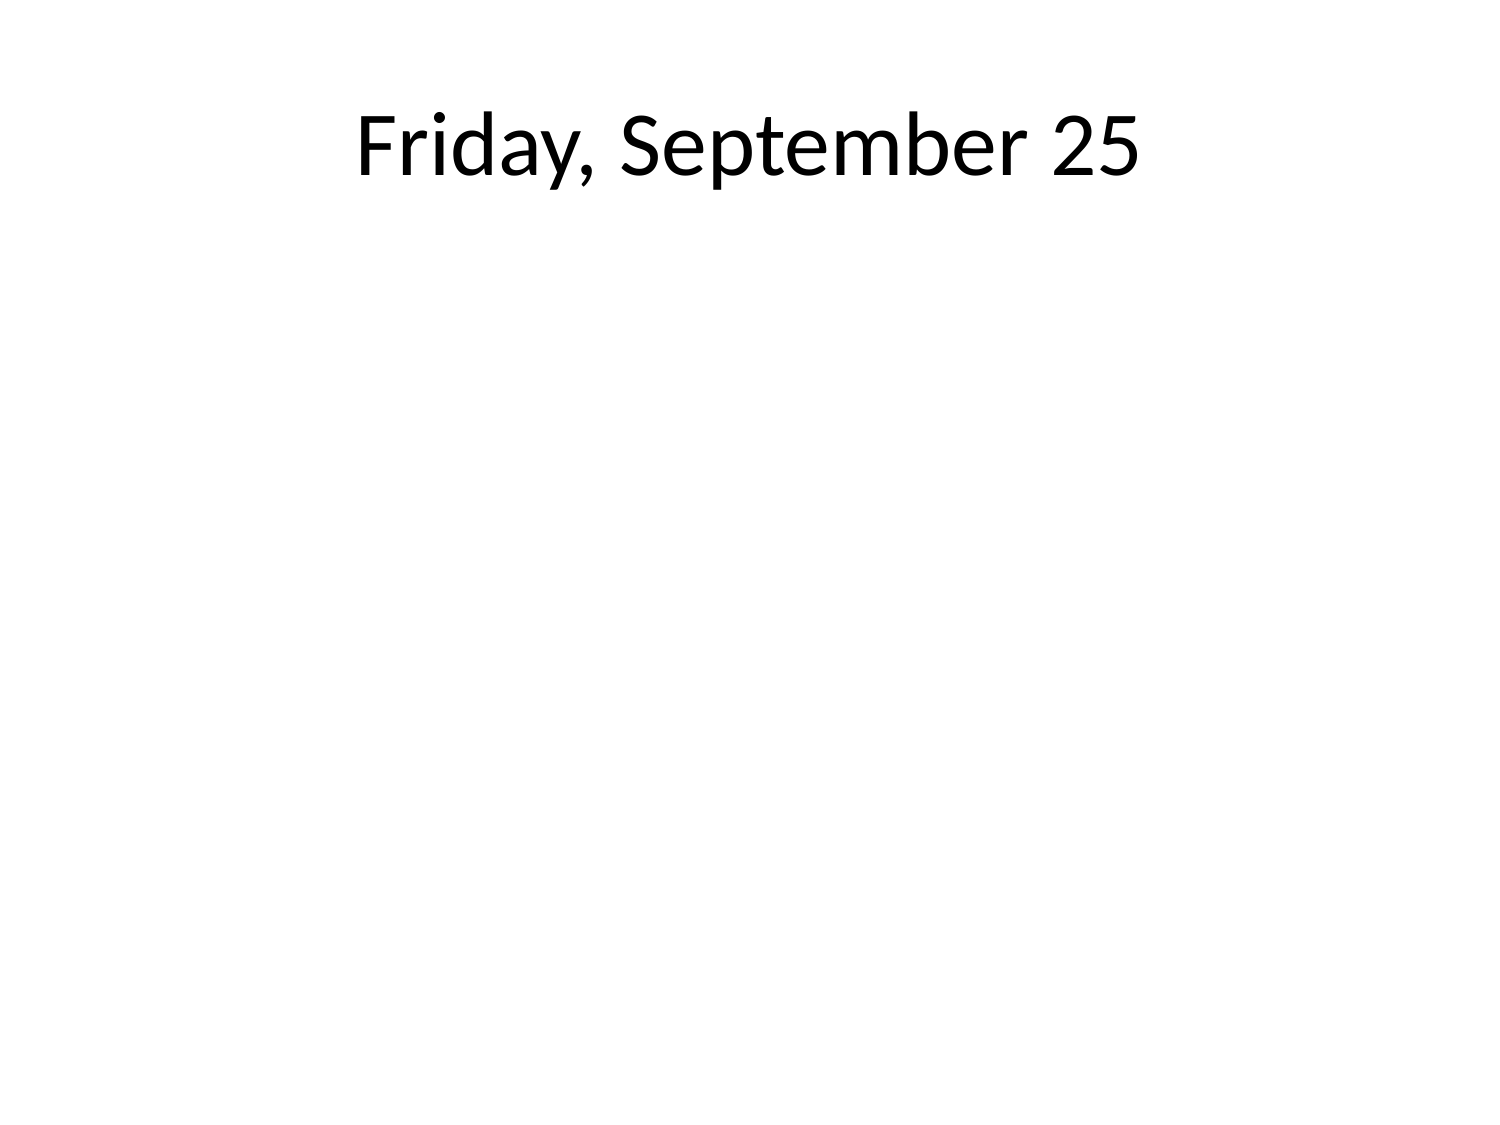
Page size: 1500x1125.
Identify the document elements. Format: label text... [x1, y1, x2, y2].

title Friday, September 25 [75, 45, 1425, 233]
